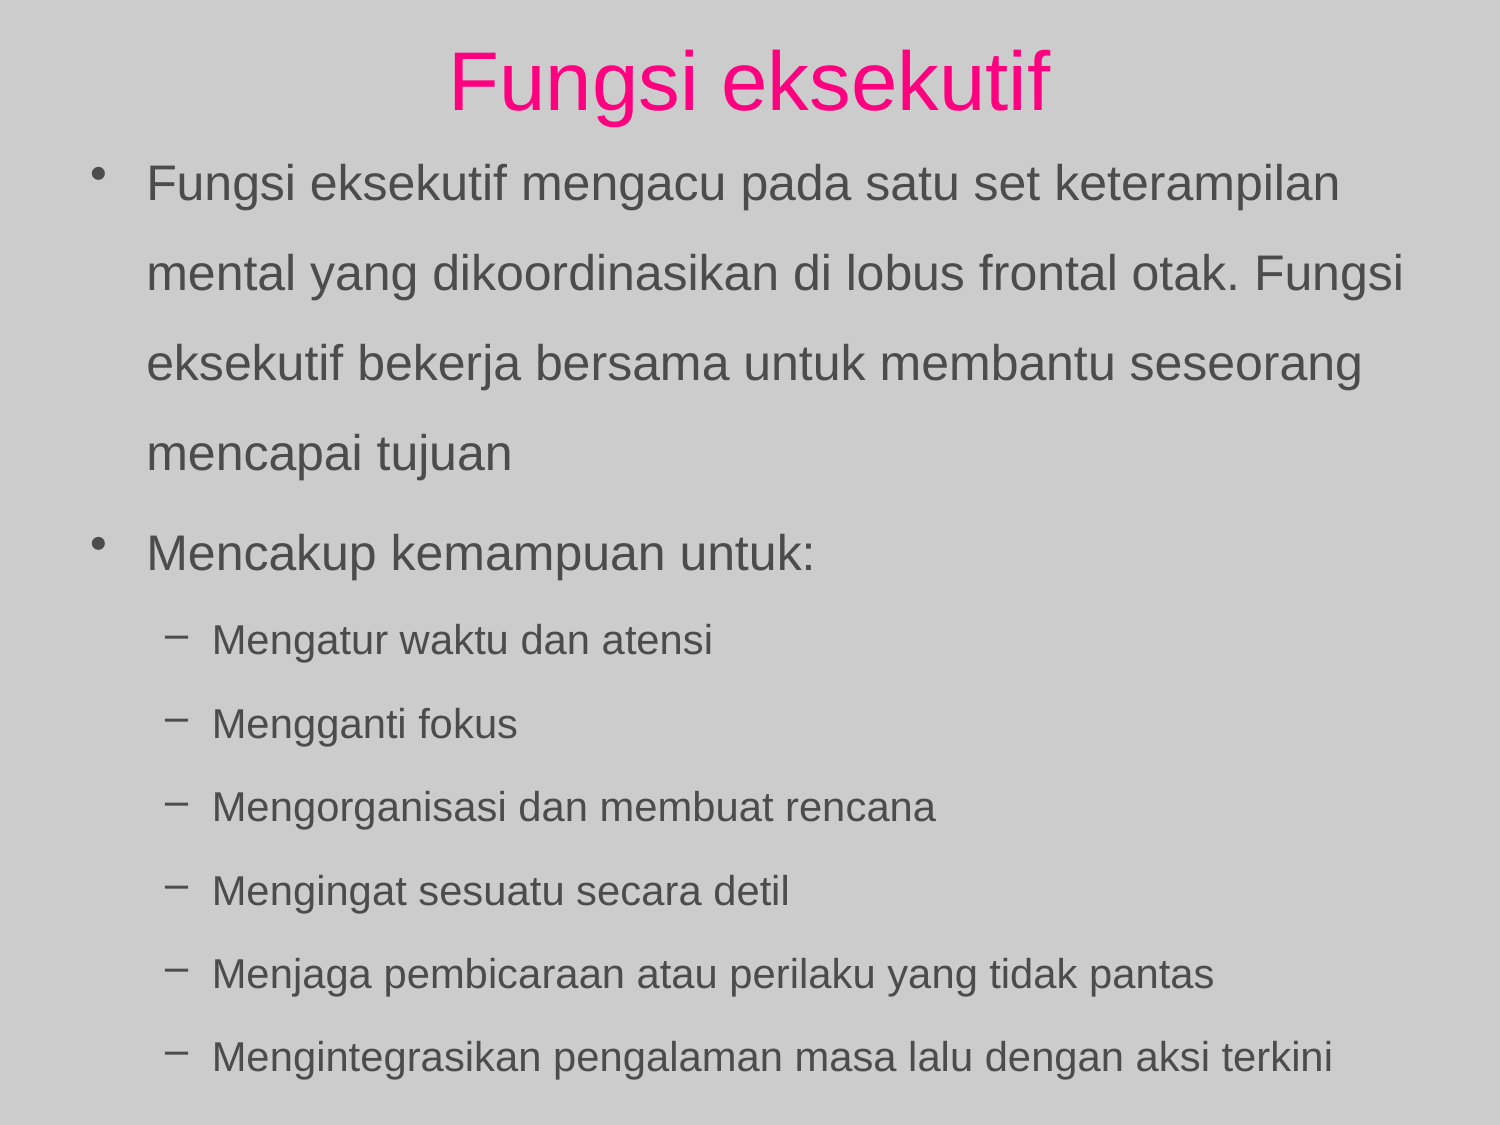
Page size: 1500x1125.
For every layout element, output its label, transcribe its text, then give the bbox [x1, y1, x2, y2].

title Fungsi eksekutif [74, 12, 1426, 112]
list Fungsi eksekutif mengacu pada satu set keterampilan mental yang dikoordinasikan di lobus frontal otak. Fungsi eksekutif bekerja bersama untuk membantu seseorang mencapai tujuan Mencakup kemampuan untuk: Mengatur waktu dan atensi Mengganti fokus Mengorganisasi dan membuat rencana Mengingat sesuatu secara detil Menjaga pembicaraan atau perilaku yang tidak pantas Mengintegrasikan pengalaman masa lalu dengan aksi terkini [74, 112, 1426, 720]
